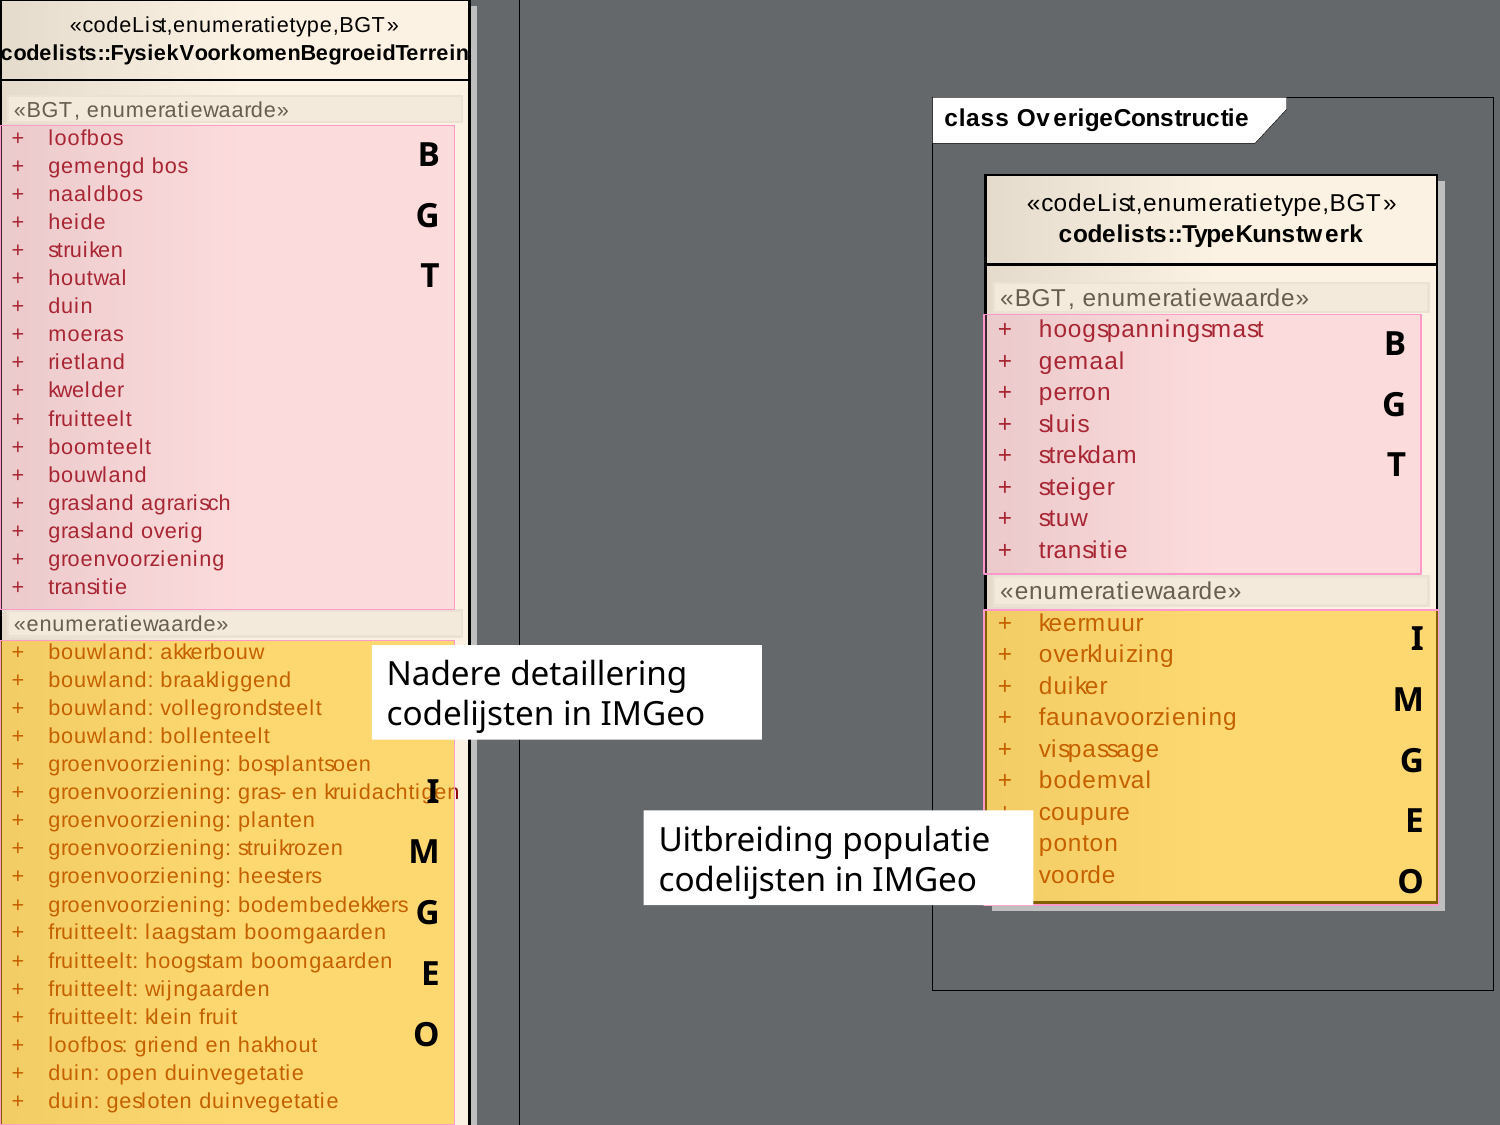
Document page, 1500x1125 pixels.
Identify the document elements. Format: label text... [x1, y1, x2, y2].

text_box Uitbreiding populatie codelijsten in IMGeo [643, 810, 919, 906]
text_box Nadere detaillering codelijsten in IMGeo [530, 645, 762, 740]
picture [0, 0, 1500, 1125]
